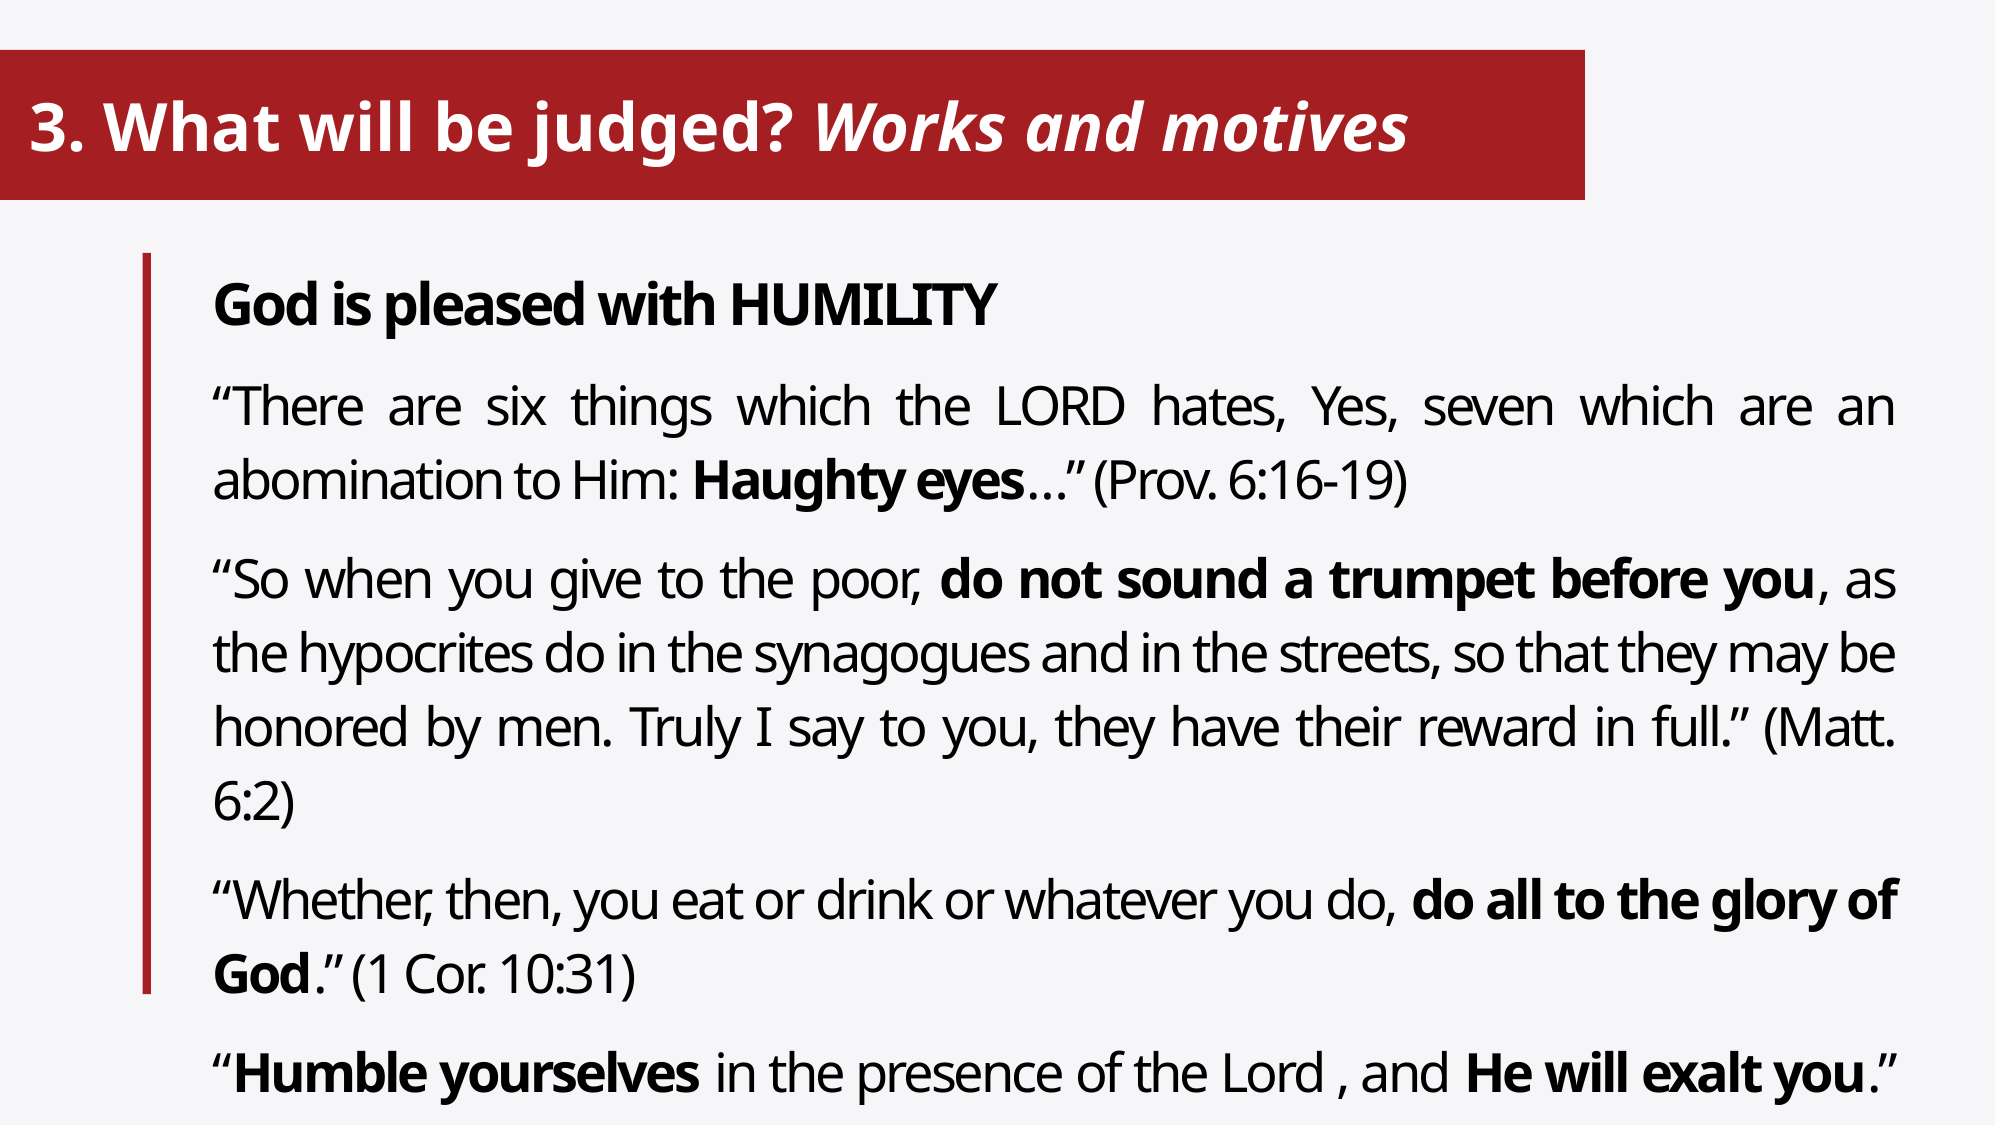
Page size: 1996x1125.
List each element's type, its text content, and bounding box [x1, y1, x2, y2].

subtitle God is pleased with HUMILITY “There are six things which the LORD hates, Yes, seven which are an abomination to Him: Haughty eyes…” (Prov. 6:16-19) “So when you give to the poor, do not sound a trumpet before you, as the hypocrites do in the synagogues and in the streets, so that they may be honored by men. Truly I say to you, they have their reward in full.” (Matt. 6:2) “Whether, then, you eat or drink or whatever you do, do all to the glory of God.” (1 Cor. 10:31) “Humble yourselves in the presence of the Lord , and He will exalt you.” (James 4:10) [197, 249, 1910, 1000]
title 3. What will be judged? Works and motives [14, 62, 1810, 188]
